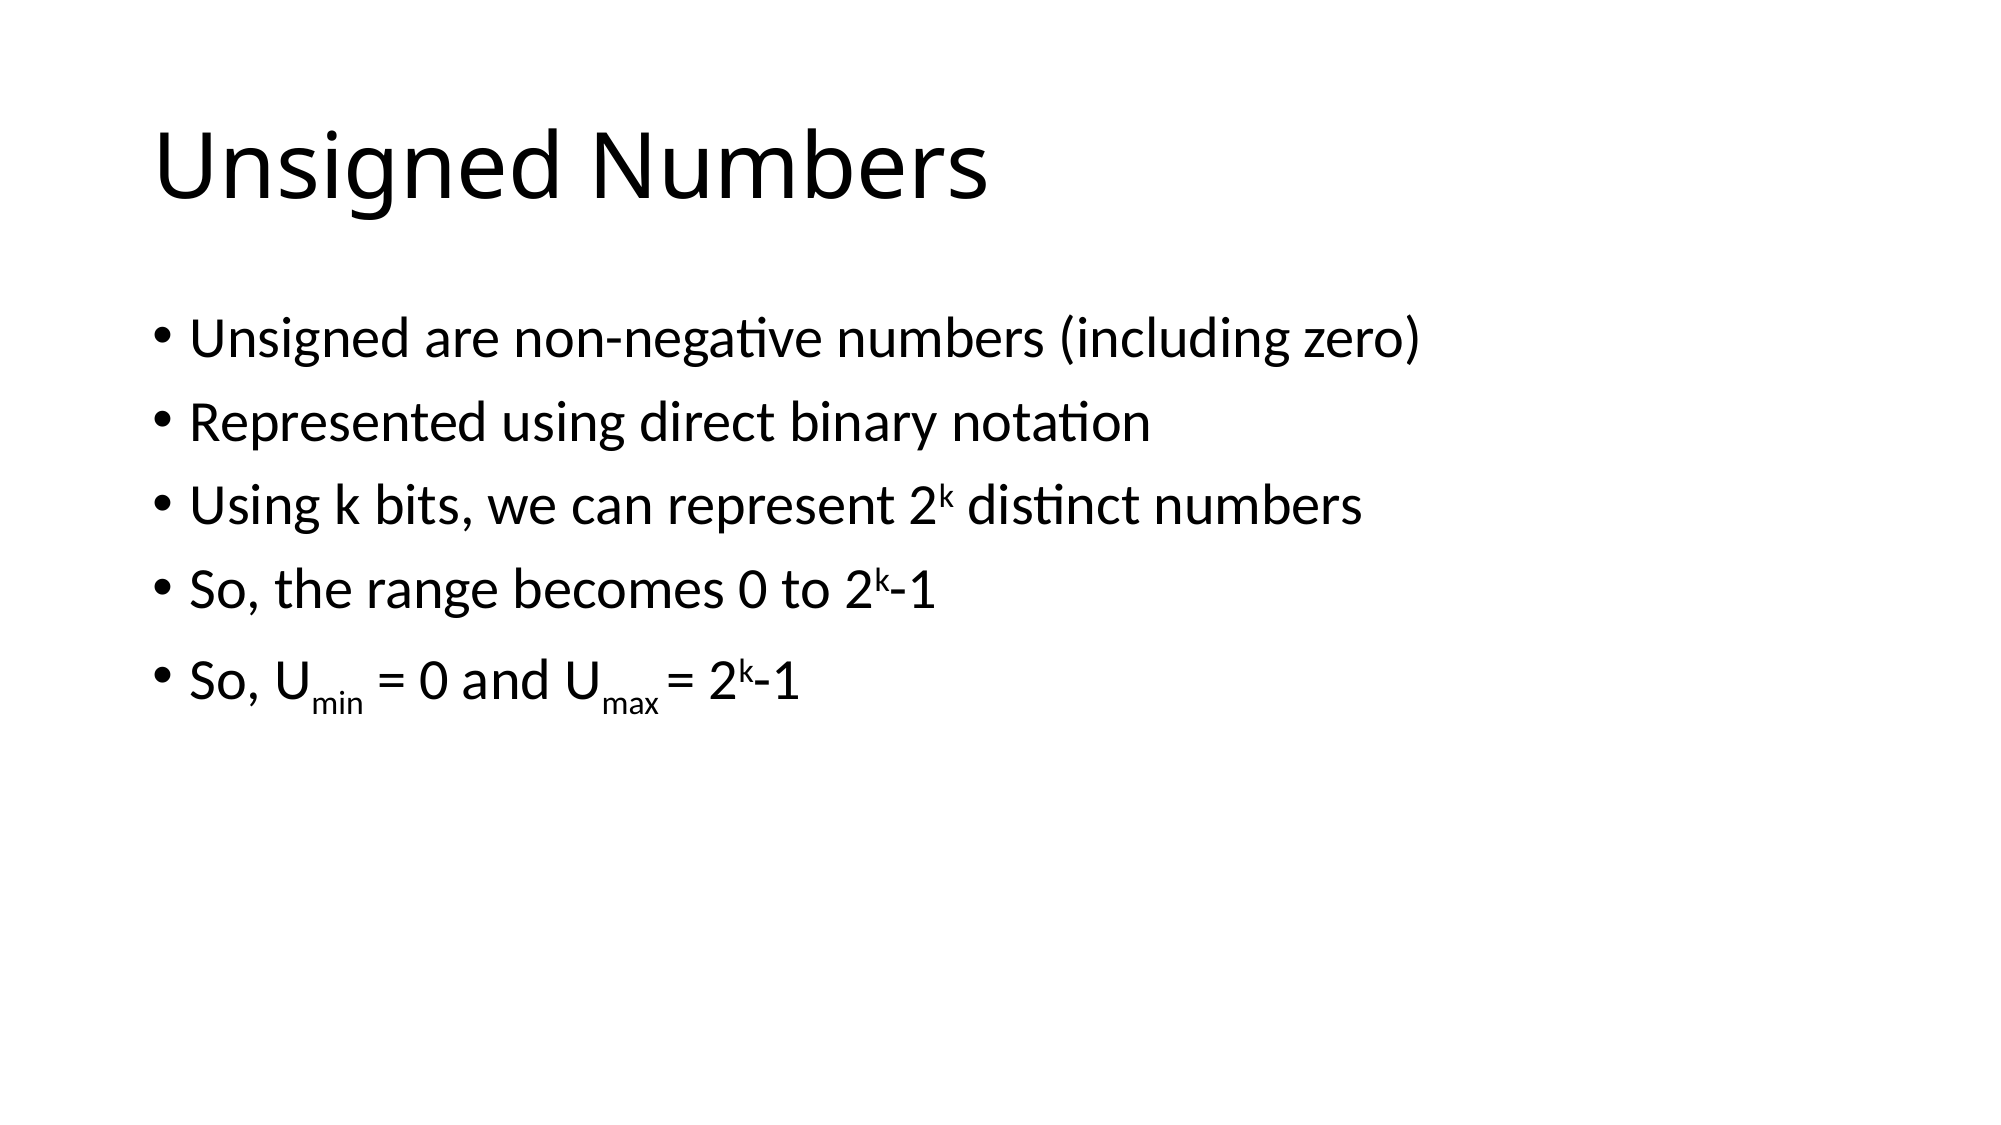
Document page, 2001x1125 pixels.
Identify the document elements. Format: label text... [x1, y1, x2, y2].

title Unsigned Numbers [137, 59, 1863, 278]
list Unsigned are non-negative numbers (including zero) Represented using direct binary notation Using k bits, we can represent 2k distinct numbers So, the range becomes 0 to 2k-1 So, Umin = 0 and Umax = 2k-1 [137, 299, 1863, 1014]
